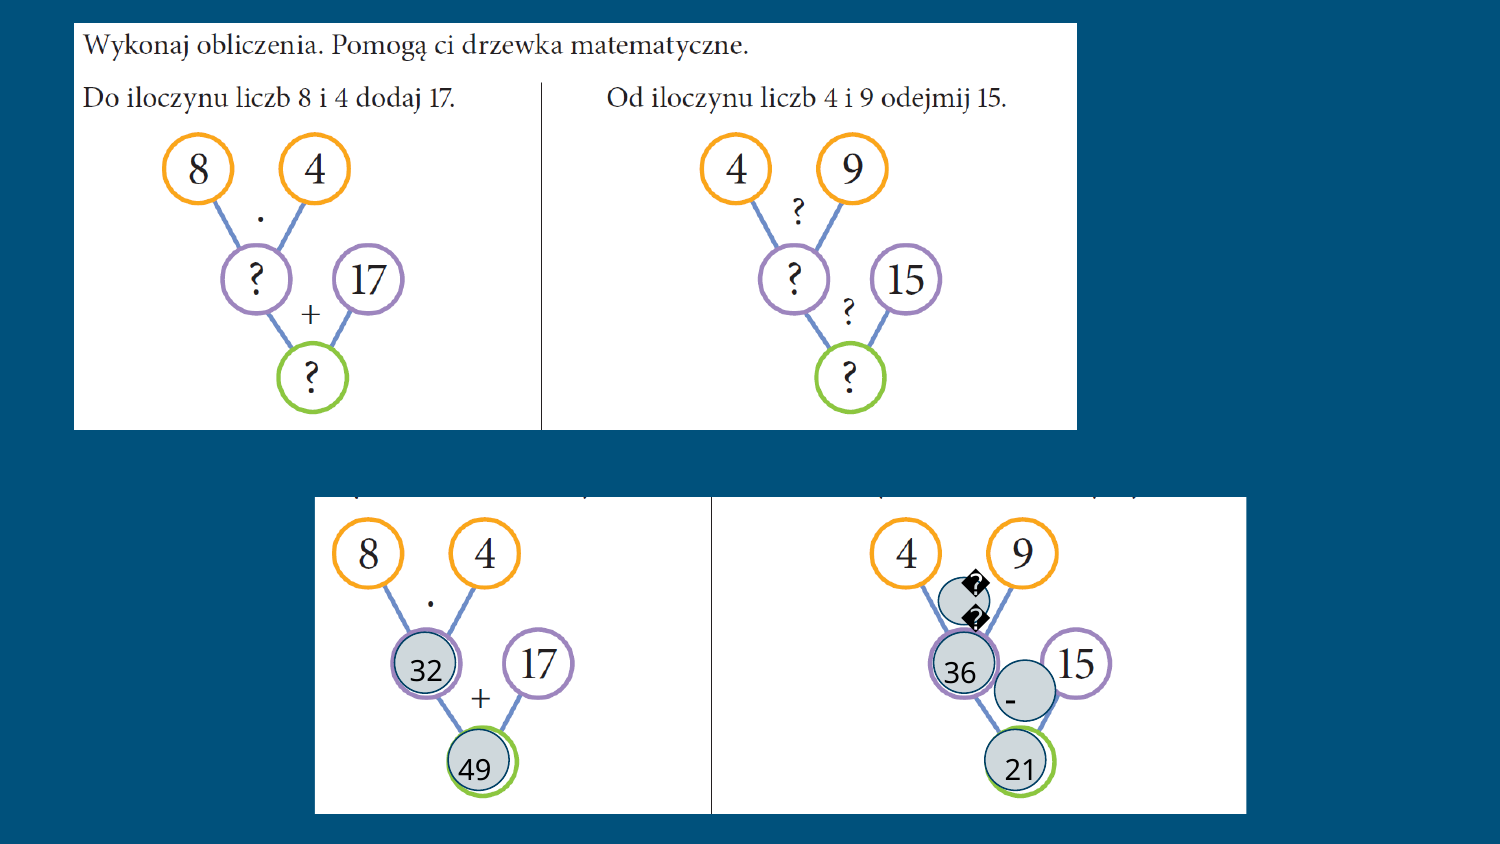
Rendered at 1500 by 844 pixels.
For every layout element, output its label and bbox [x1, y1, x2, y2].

picture [315, 498, 1246, 813]
picture [75, 24, 1076, 429]
